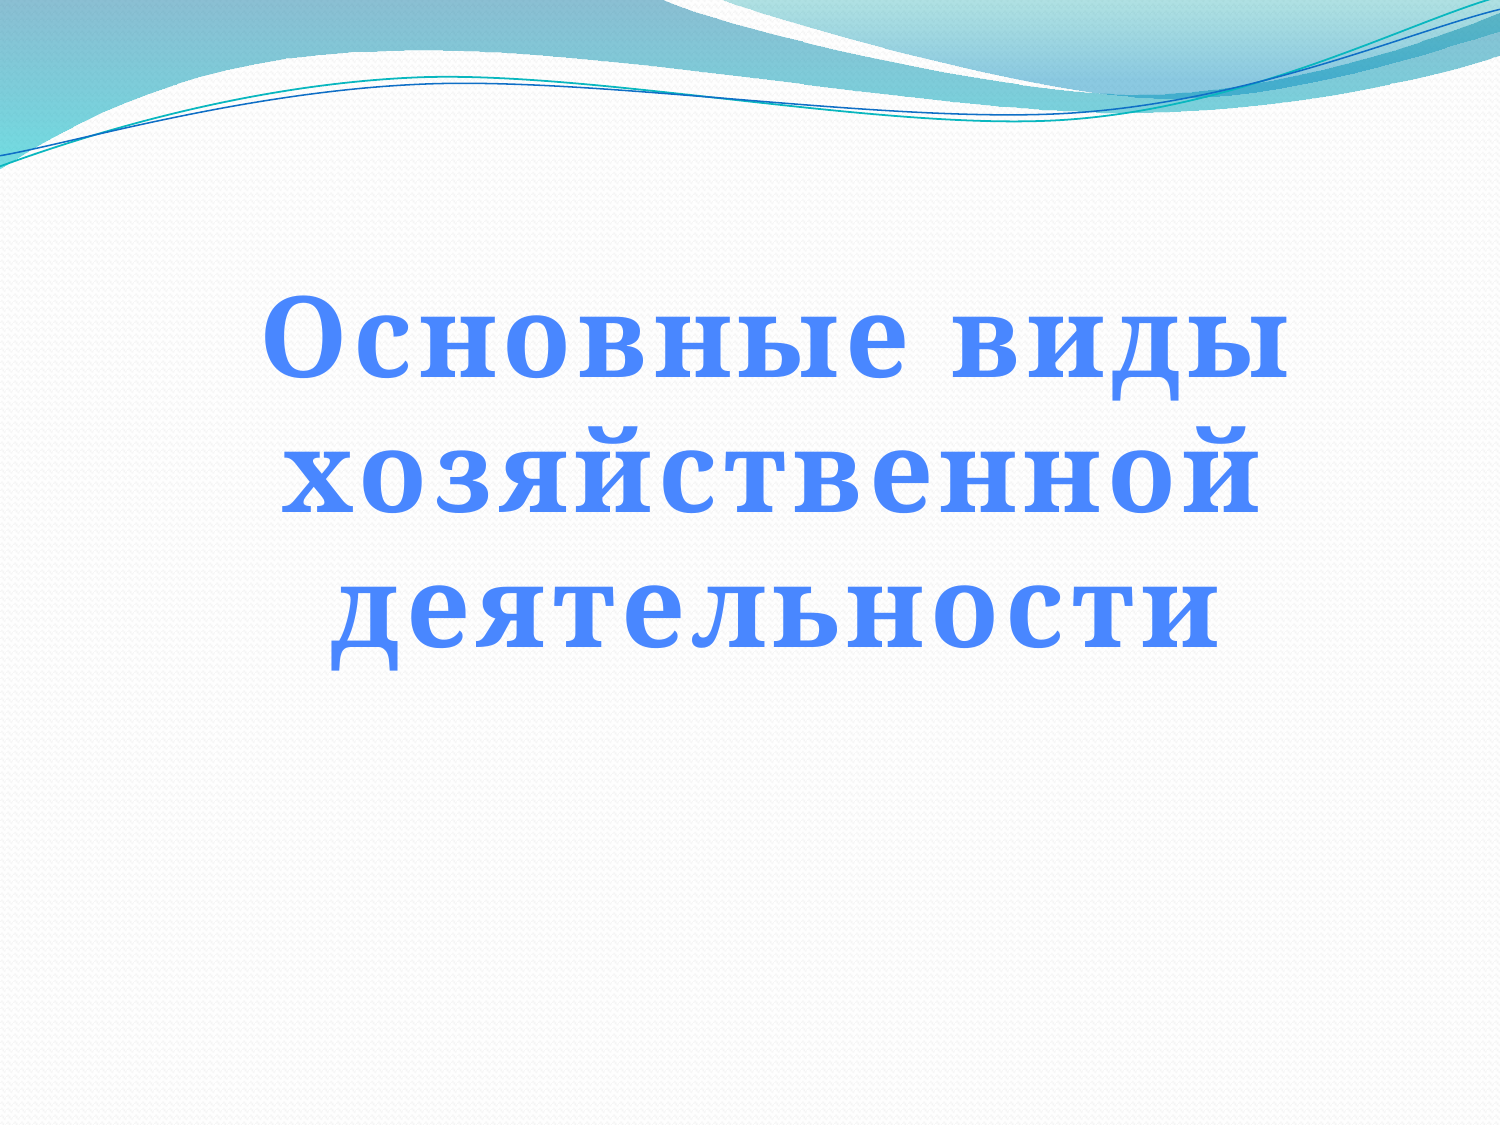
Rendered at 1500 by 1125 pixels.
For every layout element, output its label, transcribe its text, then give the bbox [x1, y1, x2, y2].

text_box Основные виды хозяйственной деятельности [50, 257, 1500, 678]
